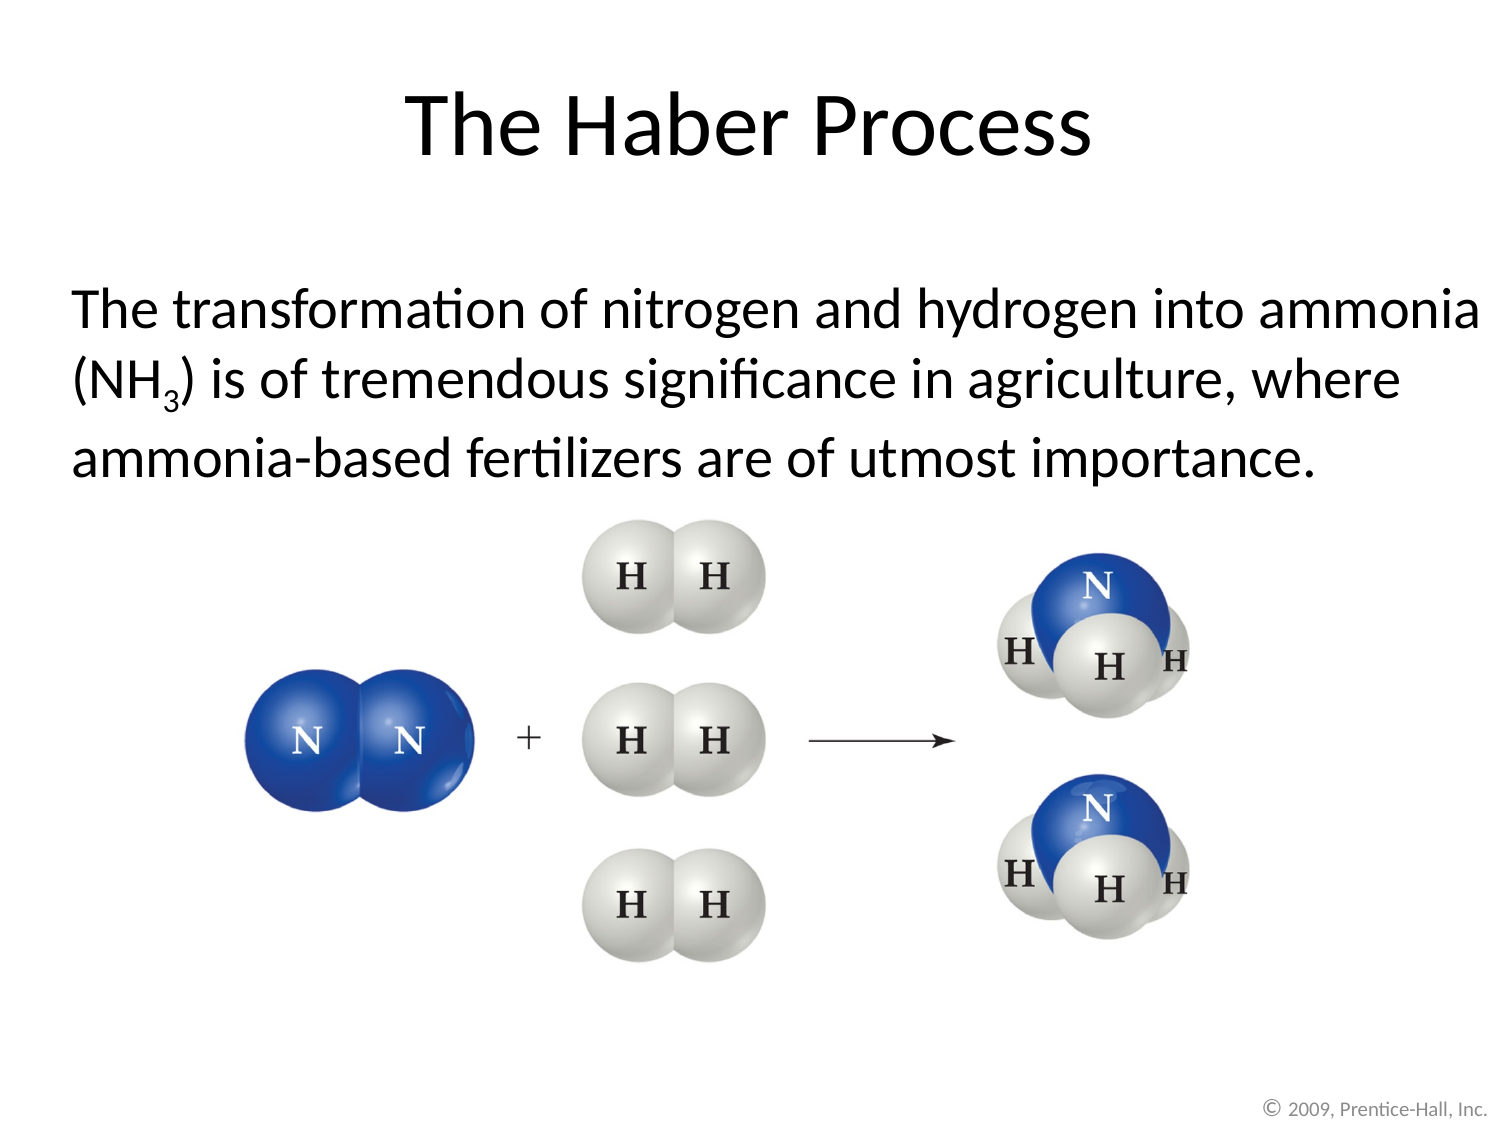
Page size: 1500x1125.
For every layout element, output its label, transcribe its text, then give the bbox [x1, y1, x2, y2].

title The Haber Process [0, 24, 1500, 213]
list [237, 512, 1213, 972]
footer © 2009, Prentice-Hall, Inc. [1237, 1087, 1500, 1125]
list The transformation of nitrogen and hydrogen into ammonia (NH3) is of tremendous significance in agriculture, where ammonia-based fertilizers are of utmost importance. [0, 262, 1500, 588]
